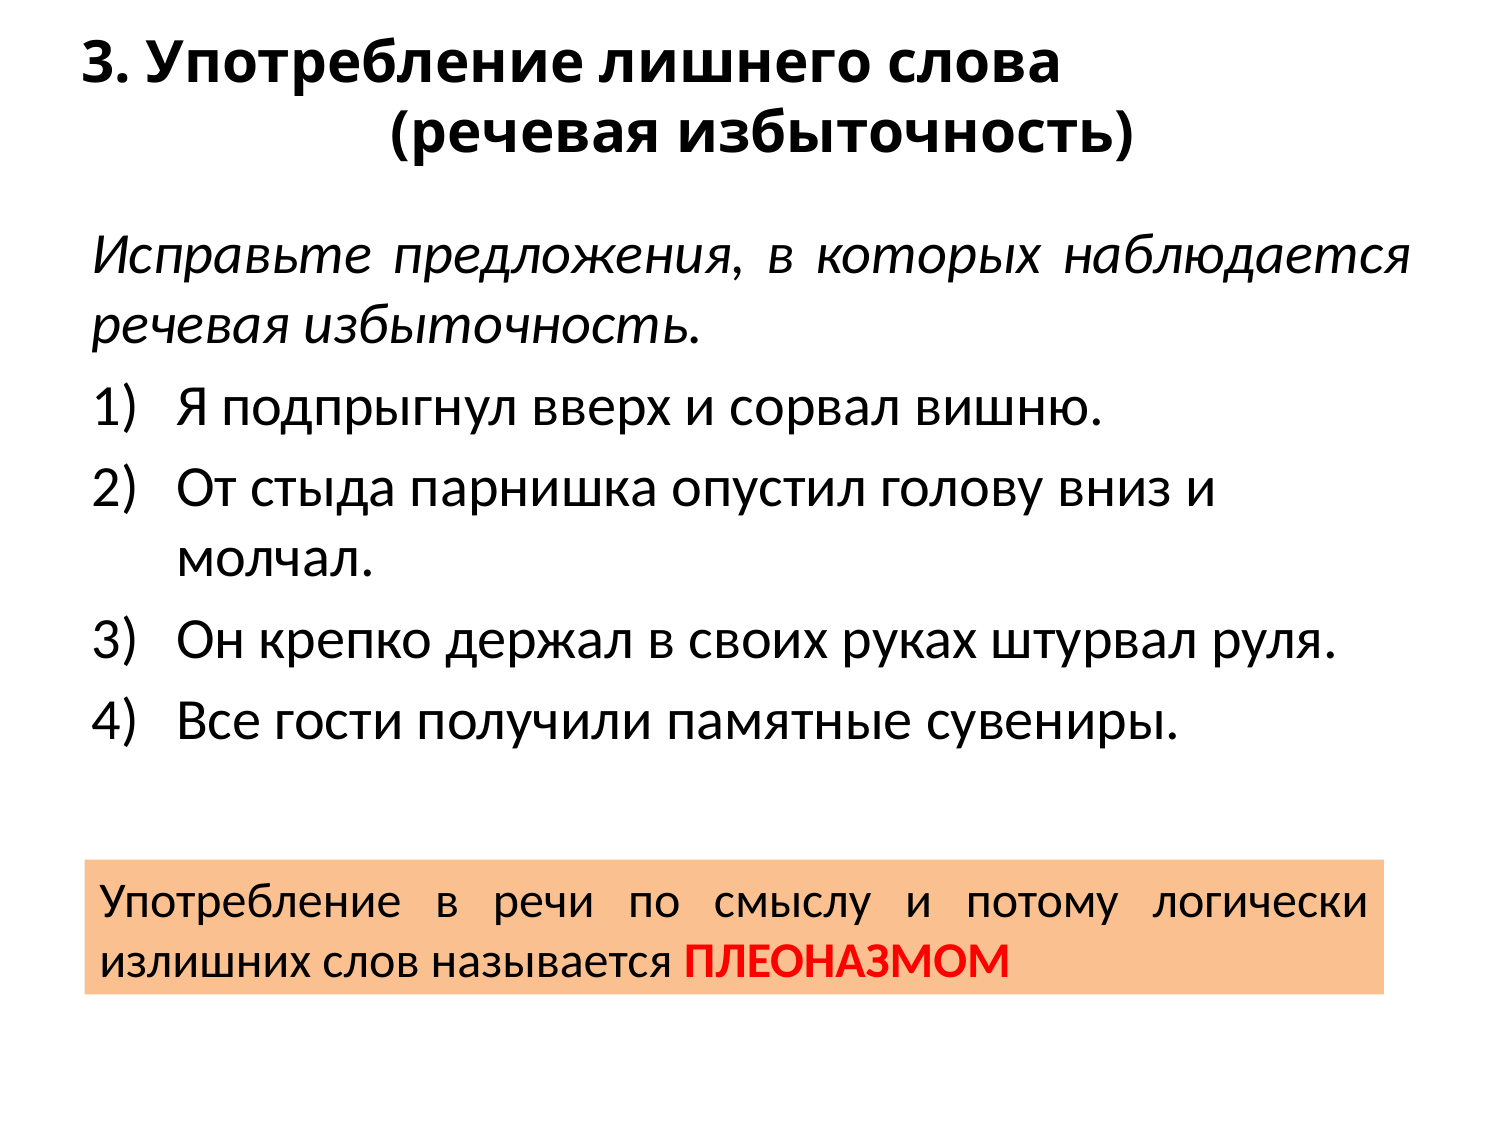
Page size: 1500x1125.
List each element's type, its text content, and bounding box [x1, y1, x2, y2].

list Исправьте предложения, в которых наблюдается речевая избыточность. Я подпрыгнул вверх и сорвал вишню. От стыда парнишка опустил голову вниз и молчал. Он крепко держал в своих руках штурвал руля. Все гости получили памятные сувениры. [76, 208, 1427, 776]
title 3. Употребление лишнего слова (речевая избыточность) [64, 0, 1415, 188]
text_box Употребление в речи по смыслу и потому логически излишних слов называется ПЛЕОНАЗМОМ [84, 859, 1384, 995]
